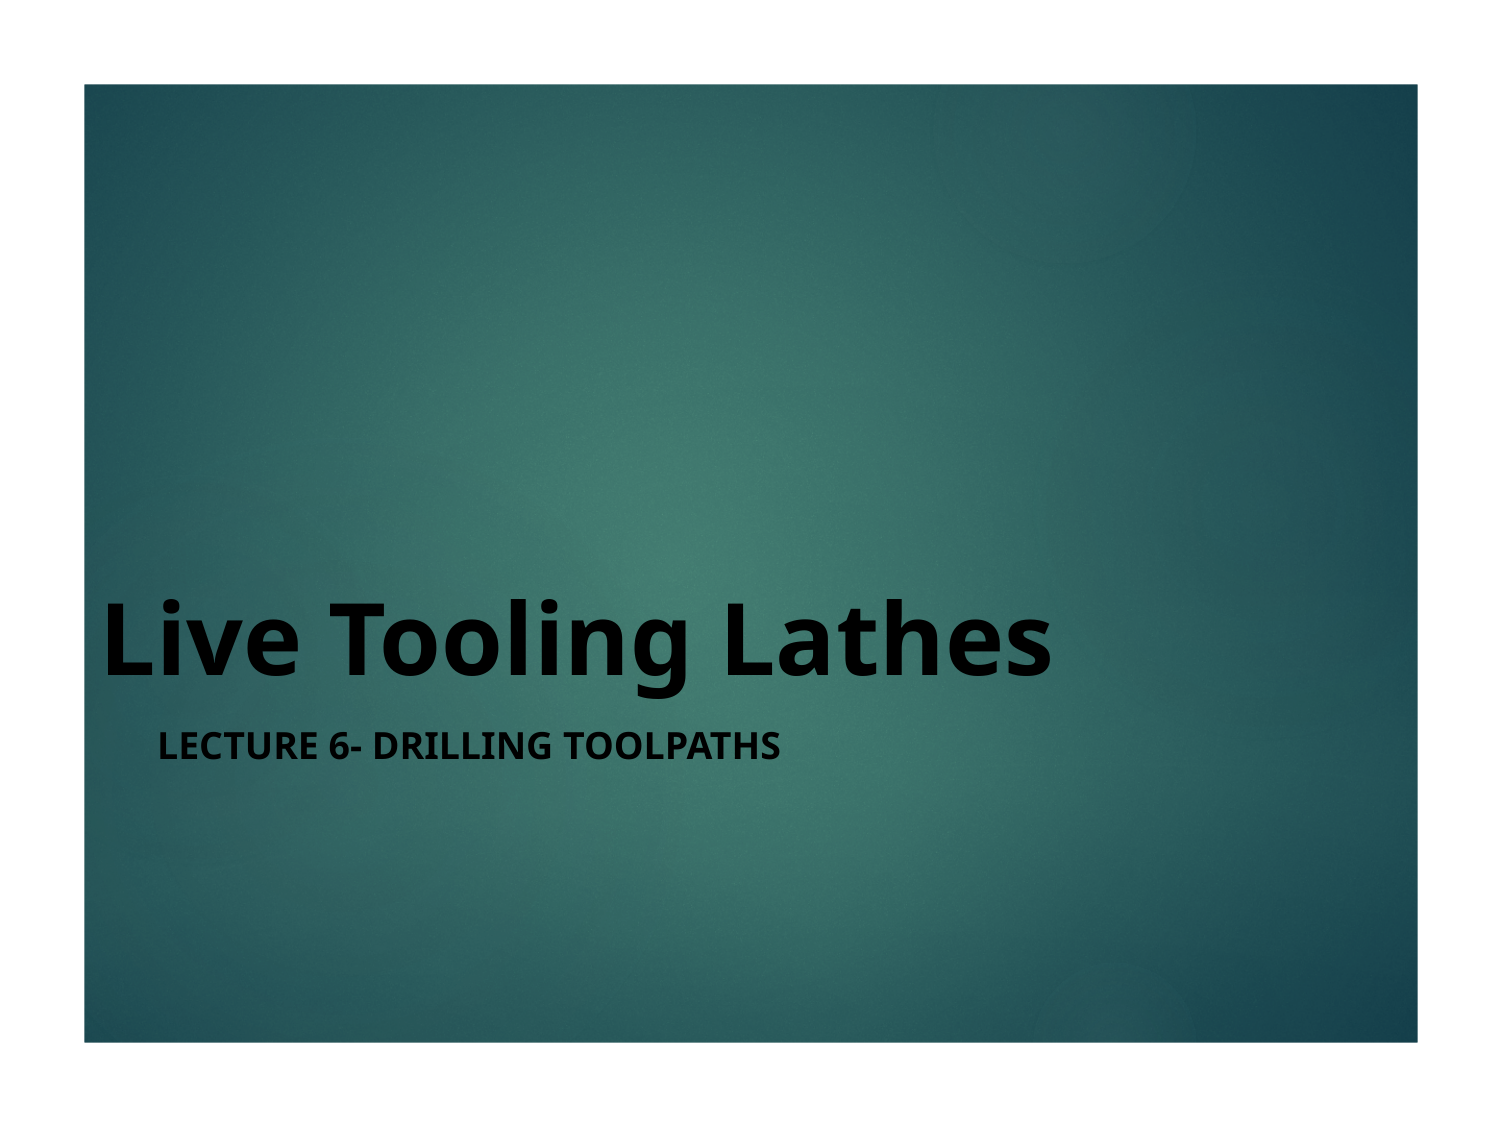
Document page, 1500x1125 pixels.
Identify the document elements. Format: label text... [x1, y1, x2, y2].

title Live Tooling Lathes [84, 283, 1438, 703]
subtitle Lecture 6- Drilling Toolpaths [142, 714, 1113, 856]
